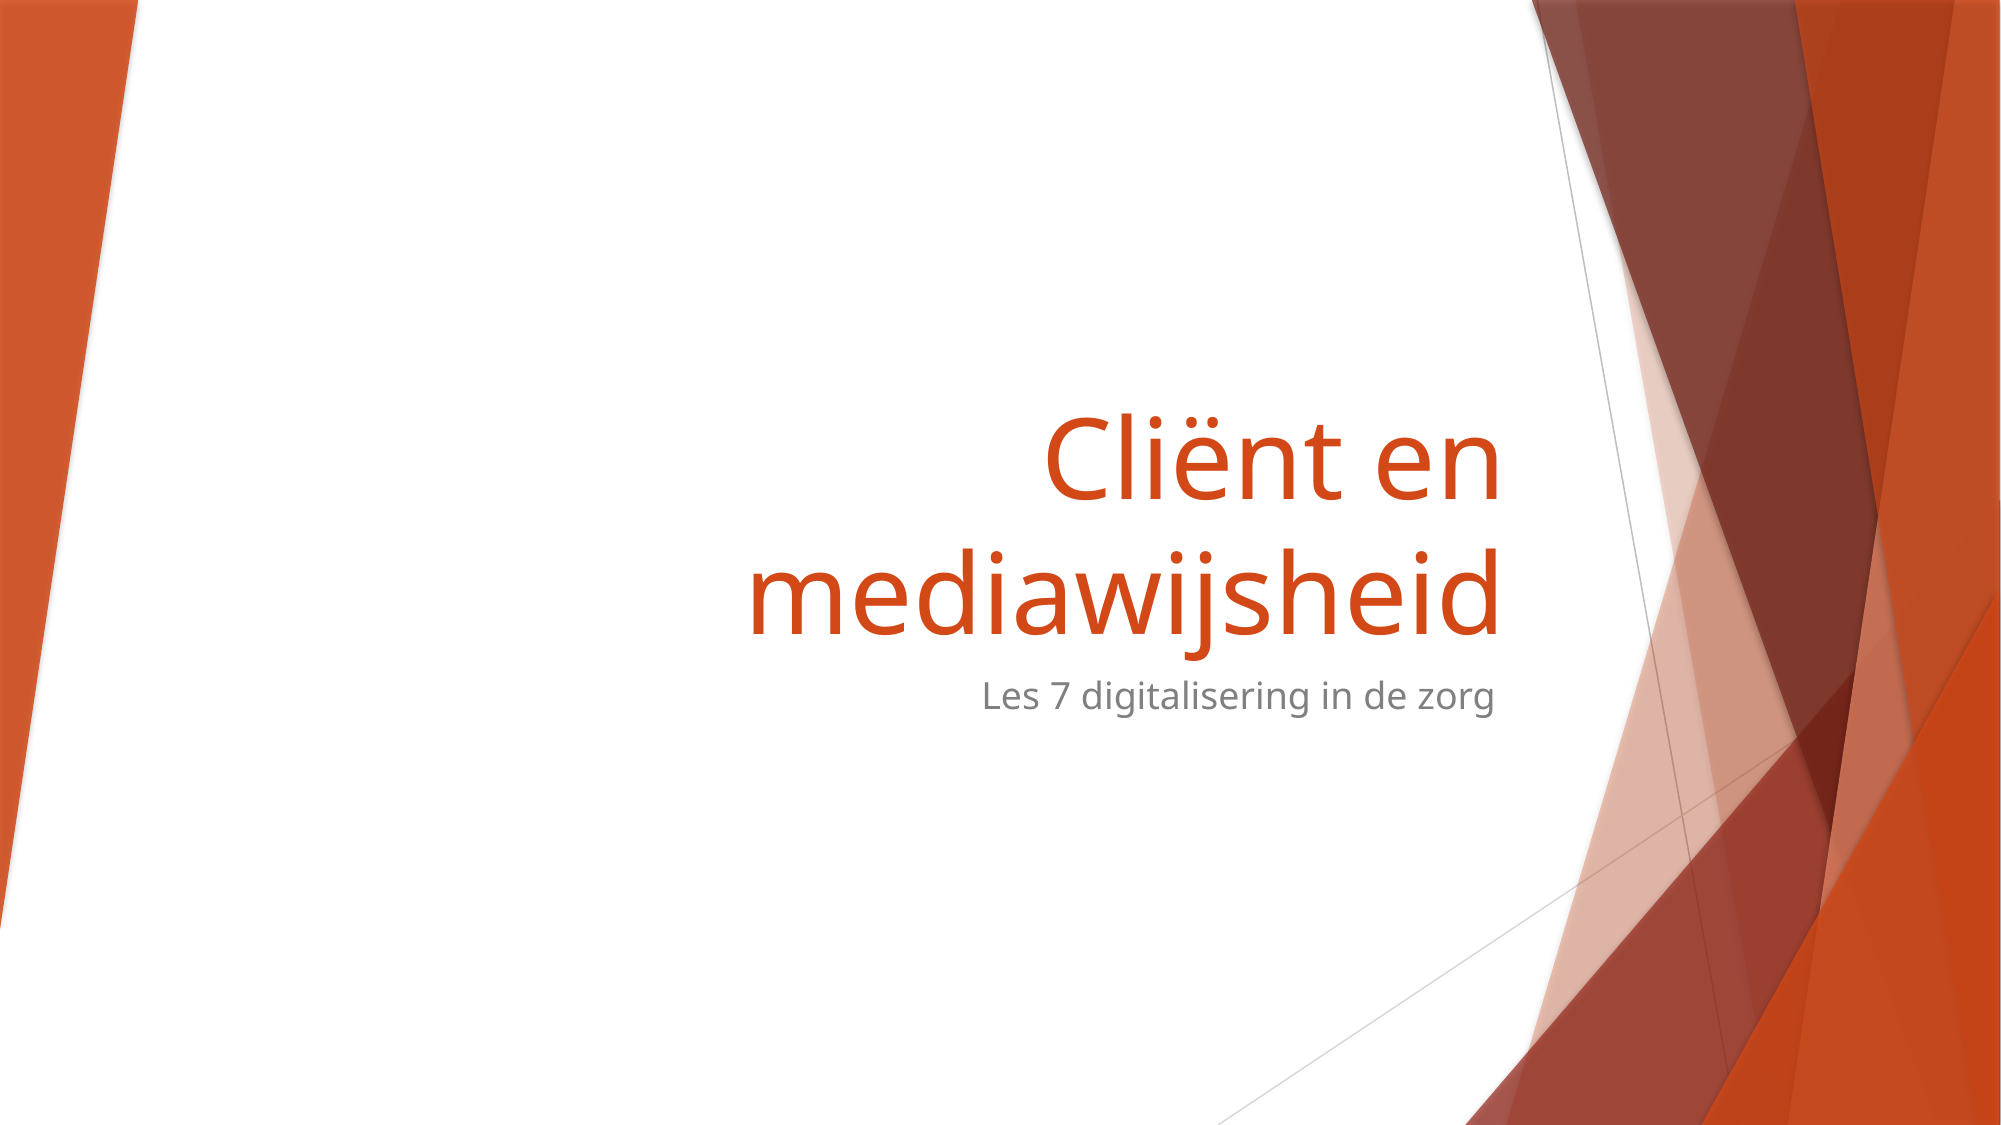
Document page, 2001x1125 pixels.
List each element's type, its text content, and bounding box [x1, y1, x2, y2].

title Cliënt en mediawijsheid [247, 394, 1522, 664]
subtitle Les 7 digitalisering in de zorg [247, 664, 1522, 845]
